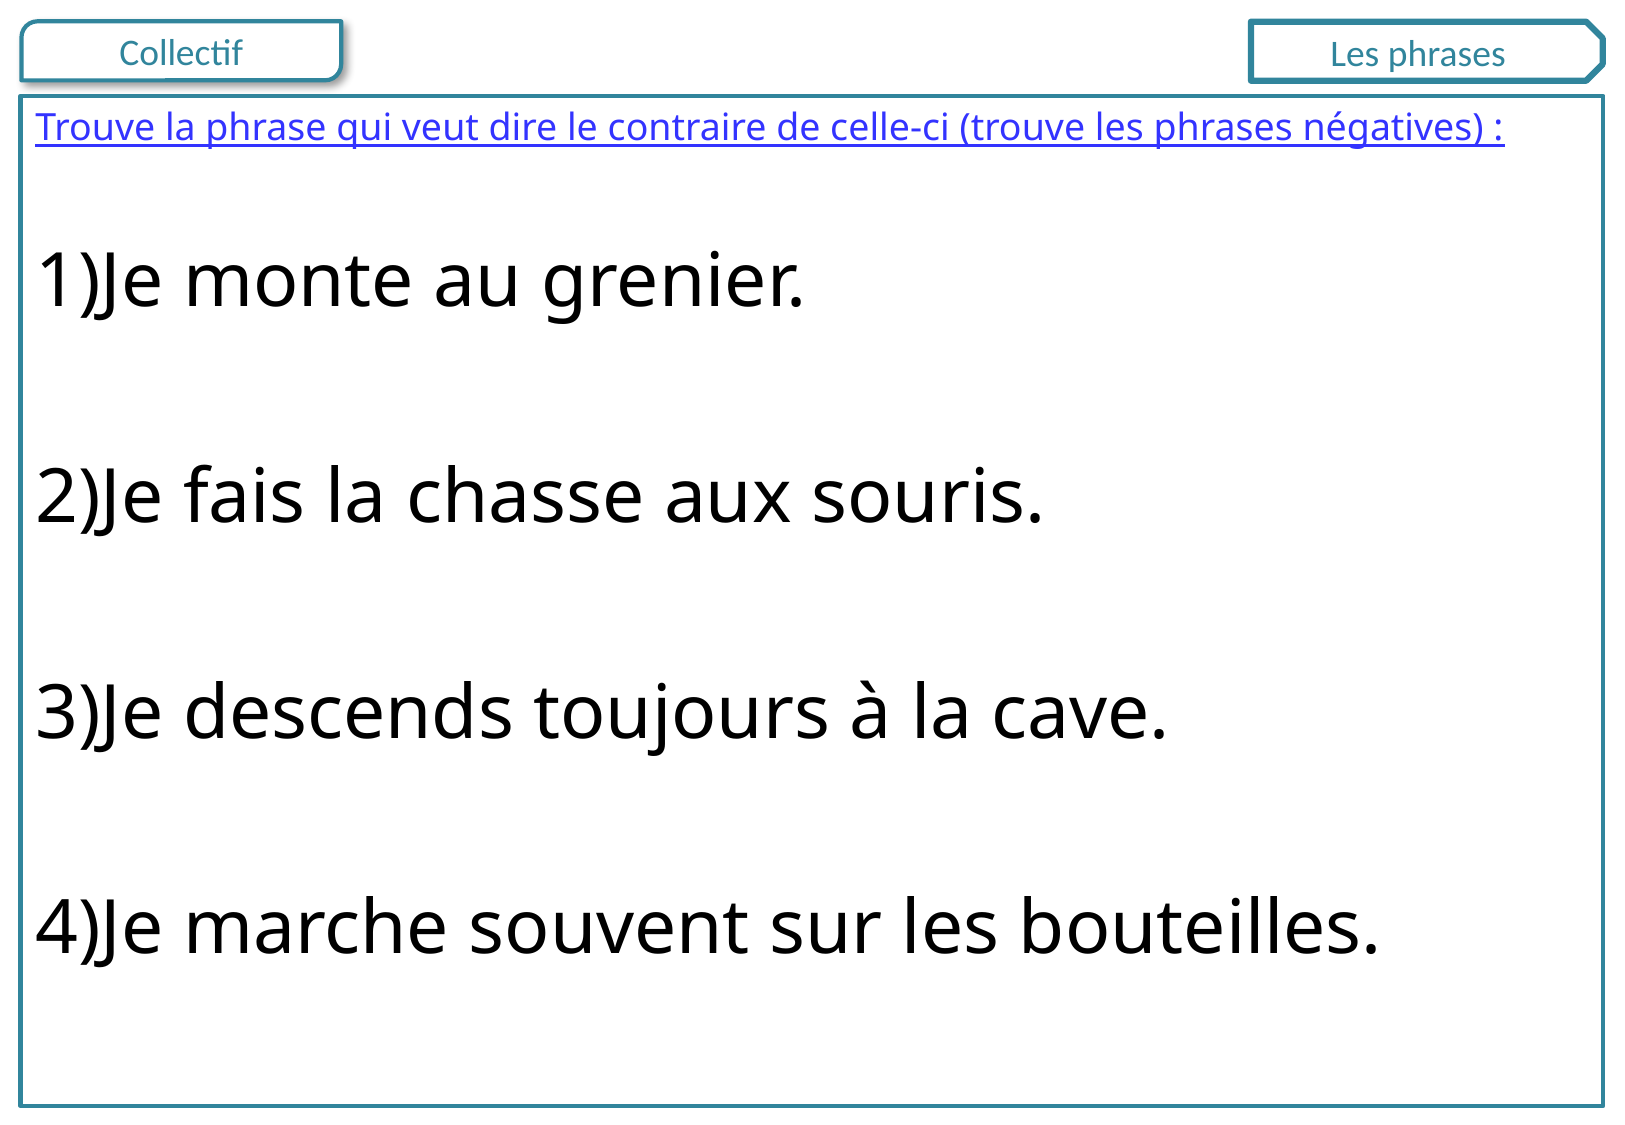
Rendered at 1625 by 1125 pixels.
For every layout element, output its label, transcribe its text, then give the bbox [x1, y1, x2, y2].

list Je monte au grenier. Je fais la chasse aux souris. Je descends toujours à la cave. Je marche souvent sur les bouteilles. [20, 97, 1603, 1020]
list Les phrases [1251, 21, 1585, 81]
list Trouve la phrase qui veut dire le contraire de celle-ci (trouve les phrases négatives) : [18, 94, 1605, 1108]
